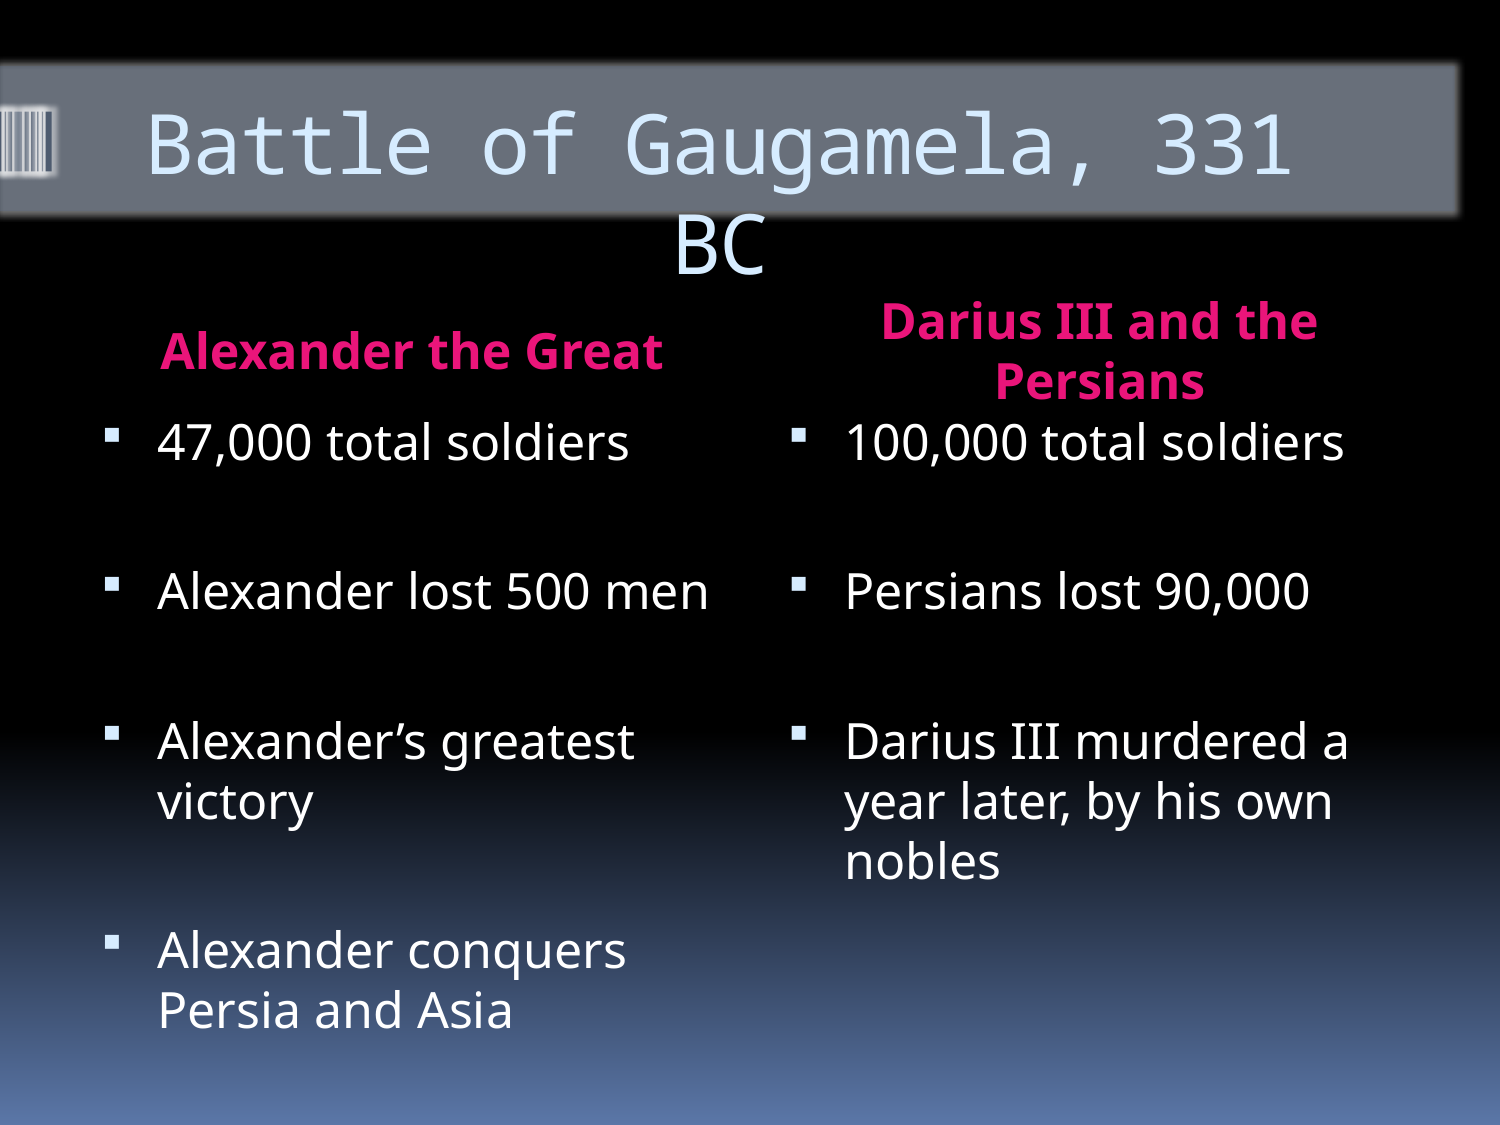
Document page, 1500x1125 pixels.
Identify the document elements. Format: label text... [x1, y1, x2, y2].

list 47,000 total soldiers Alexander lost 500 men Alexander’s greatest victory Alexander conquers Persia and Asia [75, 403, 738, 1053]
list Alexander the Great [75, 296, 738, 402]
title Battle of Gaugamela, 331 BC [82, 83, 1358, 234]
list 100,000 total soldiers Persians lost 90,000 Darius III murdered a year later, by his own nobles [761, 403, 1425, 1053]
list Darius III and the Persians [761, 296, 1425, 402]
